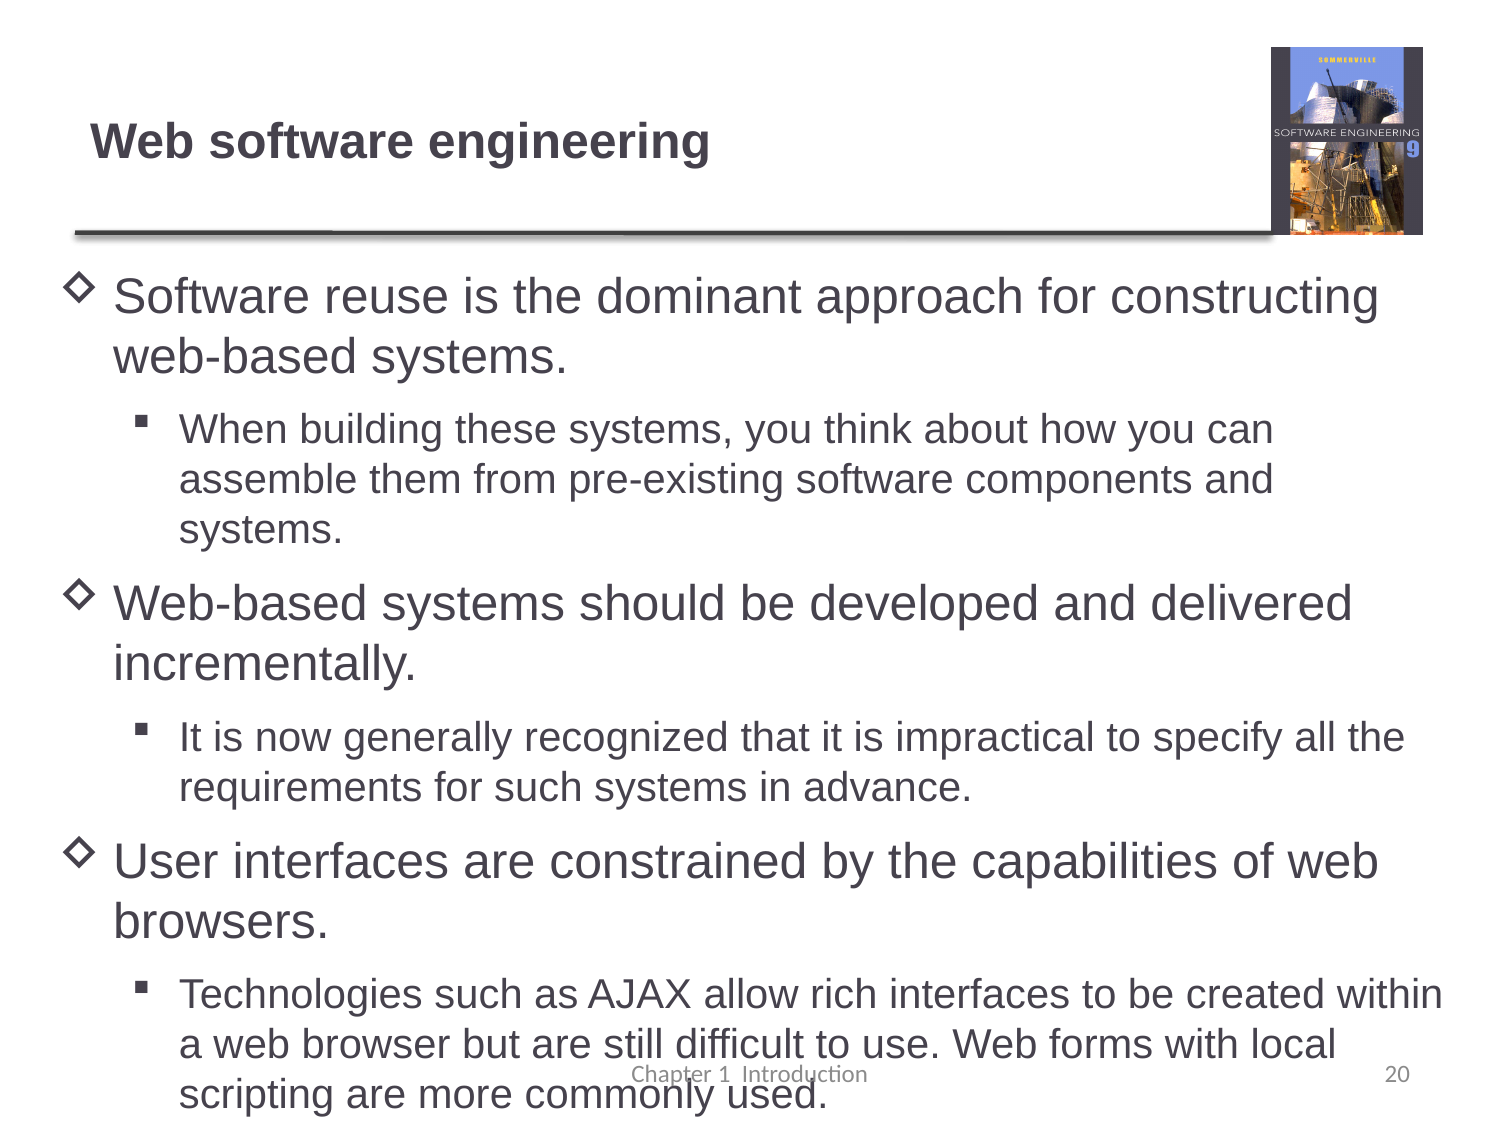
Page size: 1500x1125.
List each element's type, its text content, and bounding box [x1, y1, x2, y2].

footer Chapter 1 Introduction [512, 1042, 988, 1103]
title Web software engineering [74, 44, 1272, 233]
picture [1272, 47, 1423, 235]
slide_number 20 [1074, 1042, 1425, 1103]
list Software reuse is the dominant approach for constructing web-based systems. When building these systems, you think about how you can assemble them from pre-existing software components and systems. Web-based systems should be developed and delivered incrementally. It is now generally recognized that it is impractical to specify all the requirements for such systems in advance. User interfaces are constrained by the capabilities of web browsers. Technologies such as AJAX allow rich interfaces to be created within a web browser but are still difficult to use. Web forms with local scripting are more commonly used. [42, 255, 1463, 999]
